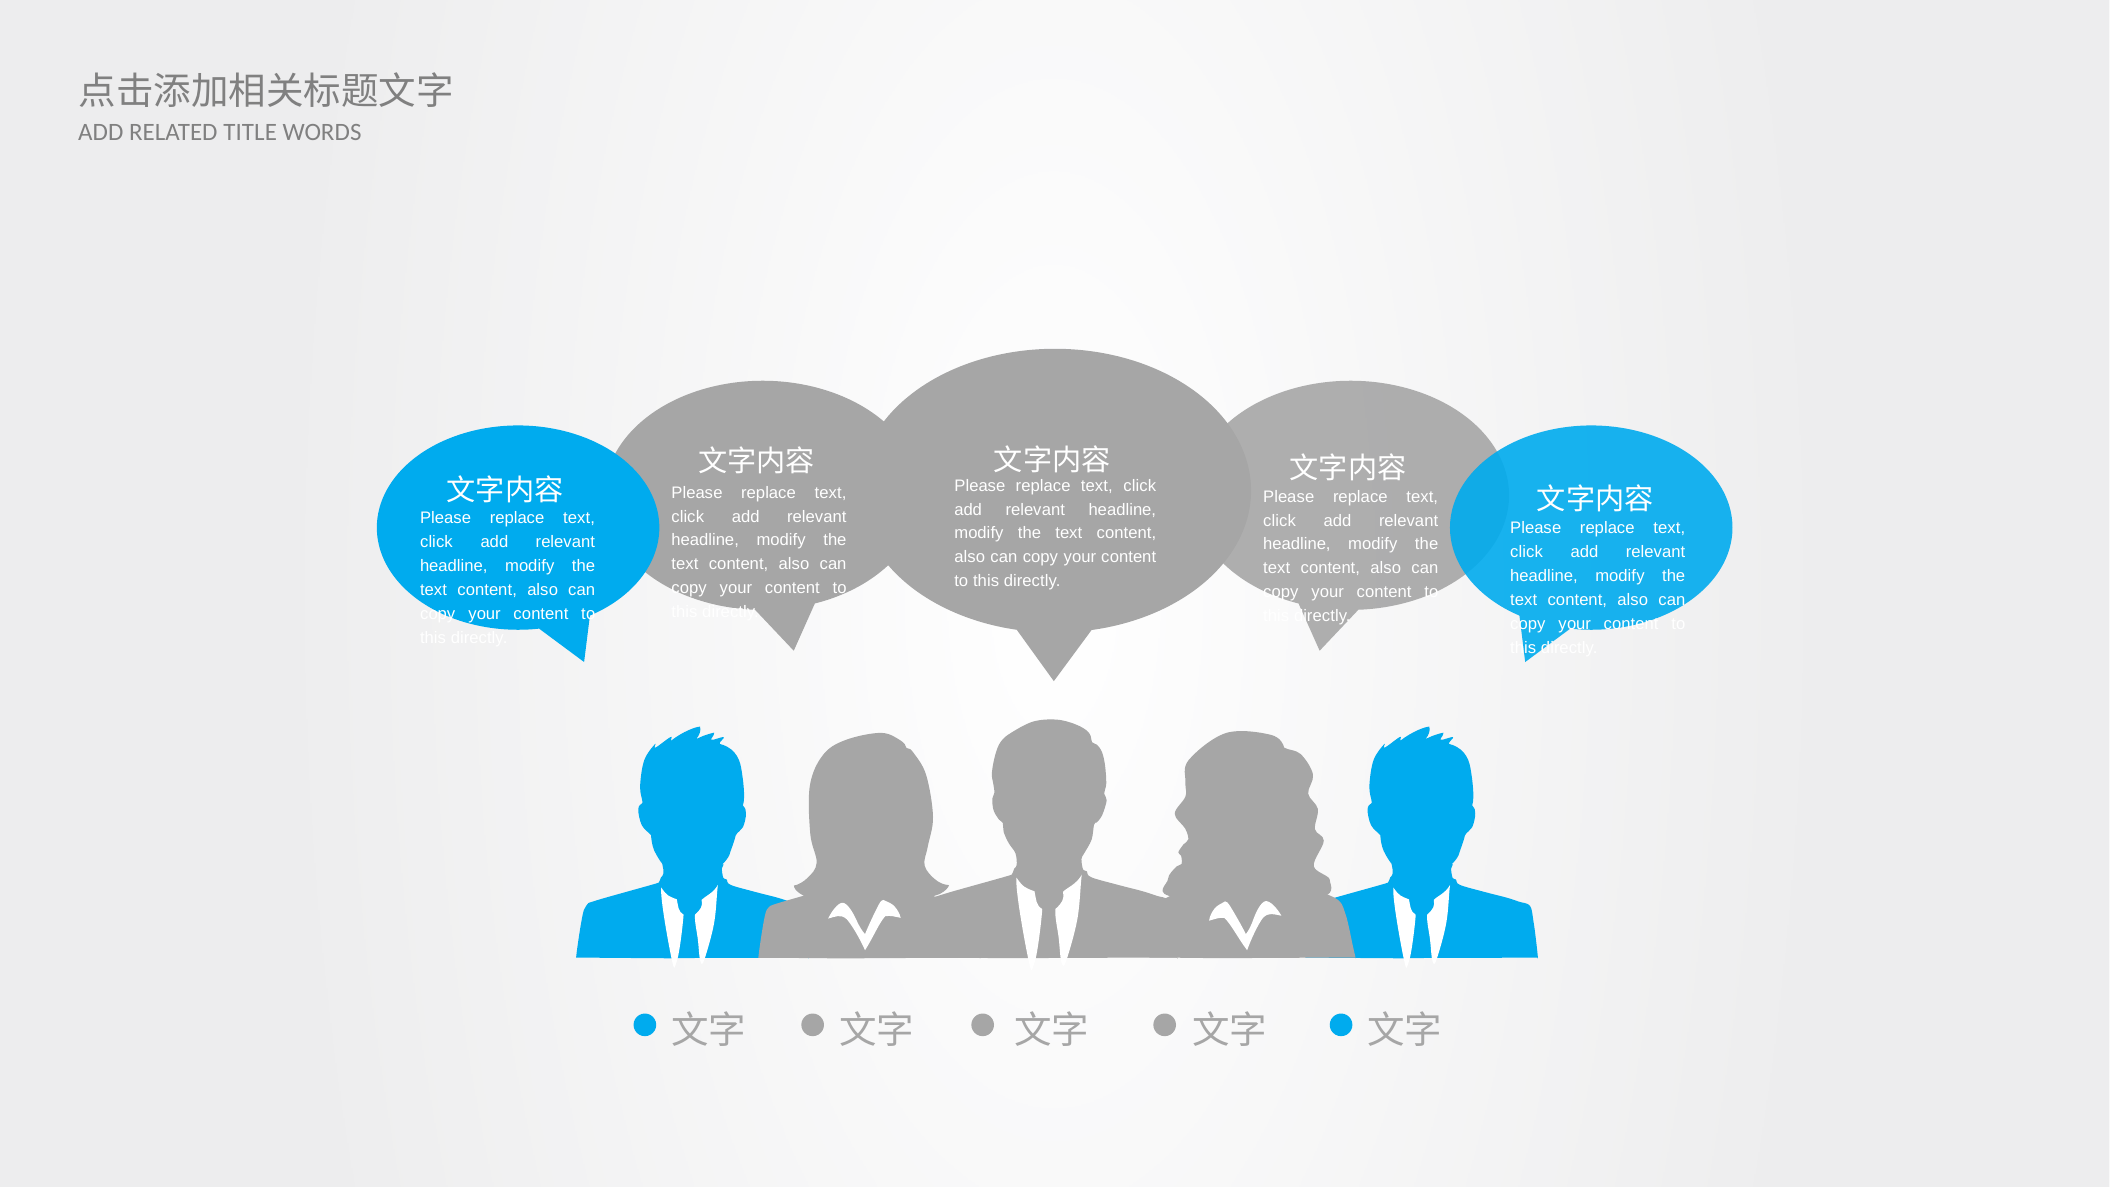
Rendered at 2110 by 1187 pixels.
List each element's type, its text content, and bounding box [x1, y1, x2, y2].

text_box [1152, 1012, 1178, 1038]
text_box [562, 647, 588, 664]
text_box 文字 [1014, 997, 1090, 1052]
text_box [758, 732, 920, 959]
text_box [632, 1012, 658, 1038]
picture [0, 0, 2110, 1187]
text_box [764, 621, 809, 653]
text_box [1178, 731, 1356, 959]
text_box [576, 726, 809, 968]
text_box 文字 [839, 997, 915, 1052]
text_box [1328, 1012, 1354, 1038]
text_box [884, 347, 1228, 683]
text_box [419, 464, 596, 647]
text_box 文字 [1367, 997, 1443, 1052]
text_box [671, 434, 847, 621]
text_box [375, 424, 661, 614]
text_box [954, 433, 1157, 590]
text_box [800, 1012, 826, 1038]
text_box [615, 379, 923, 594]
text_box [1510, 472, 1686, 657]
text_box 点击添加相关标题文字 [62, 59, 470, 121]
text_box 文字 [671, 997, 747, 1052]
text_box [1307, 625, 1346, 653]
text_box ADD RELATED TITLE WORDS [62, 107, 379, 154]
text_box [1448, 424, 1734, 613]
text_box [1305, 726, 1539, 968]
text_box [920, 719, 1178, 971]
text_box [1523, 657, 1534, 664]
text_box 文字 [1192, 997, 1268, 1052]
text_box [1263, 442, 1439, 625]
text_box [1191, 379, 1497, 592]
text_box [970, 1012, 996, 1038]
